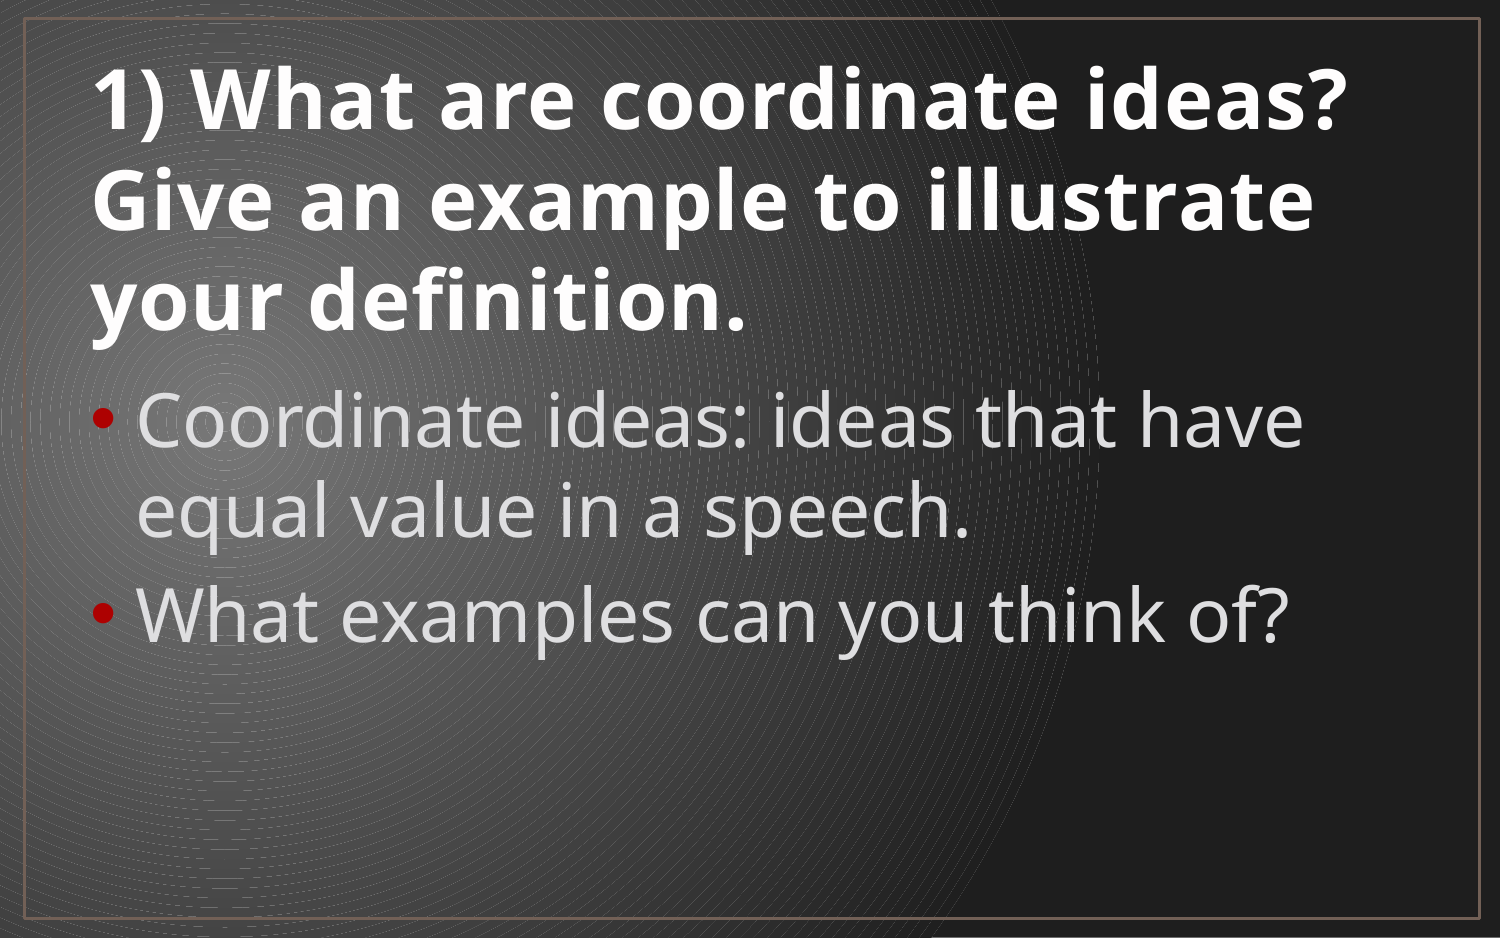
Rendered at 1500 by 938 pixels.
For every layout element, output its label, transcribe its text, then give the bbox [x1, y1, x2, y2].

title 1) What are coordinate ideas? Give an example to illustrate your definition. [75, 20, 1425, 355]
list Coordinate ideas: ideas that have equal value in a speech. What examples can you think of? [75, 364, 1425, 834]
